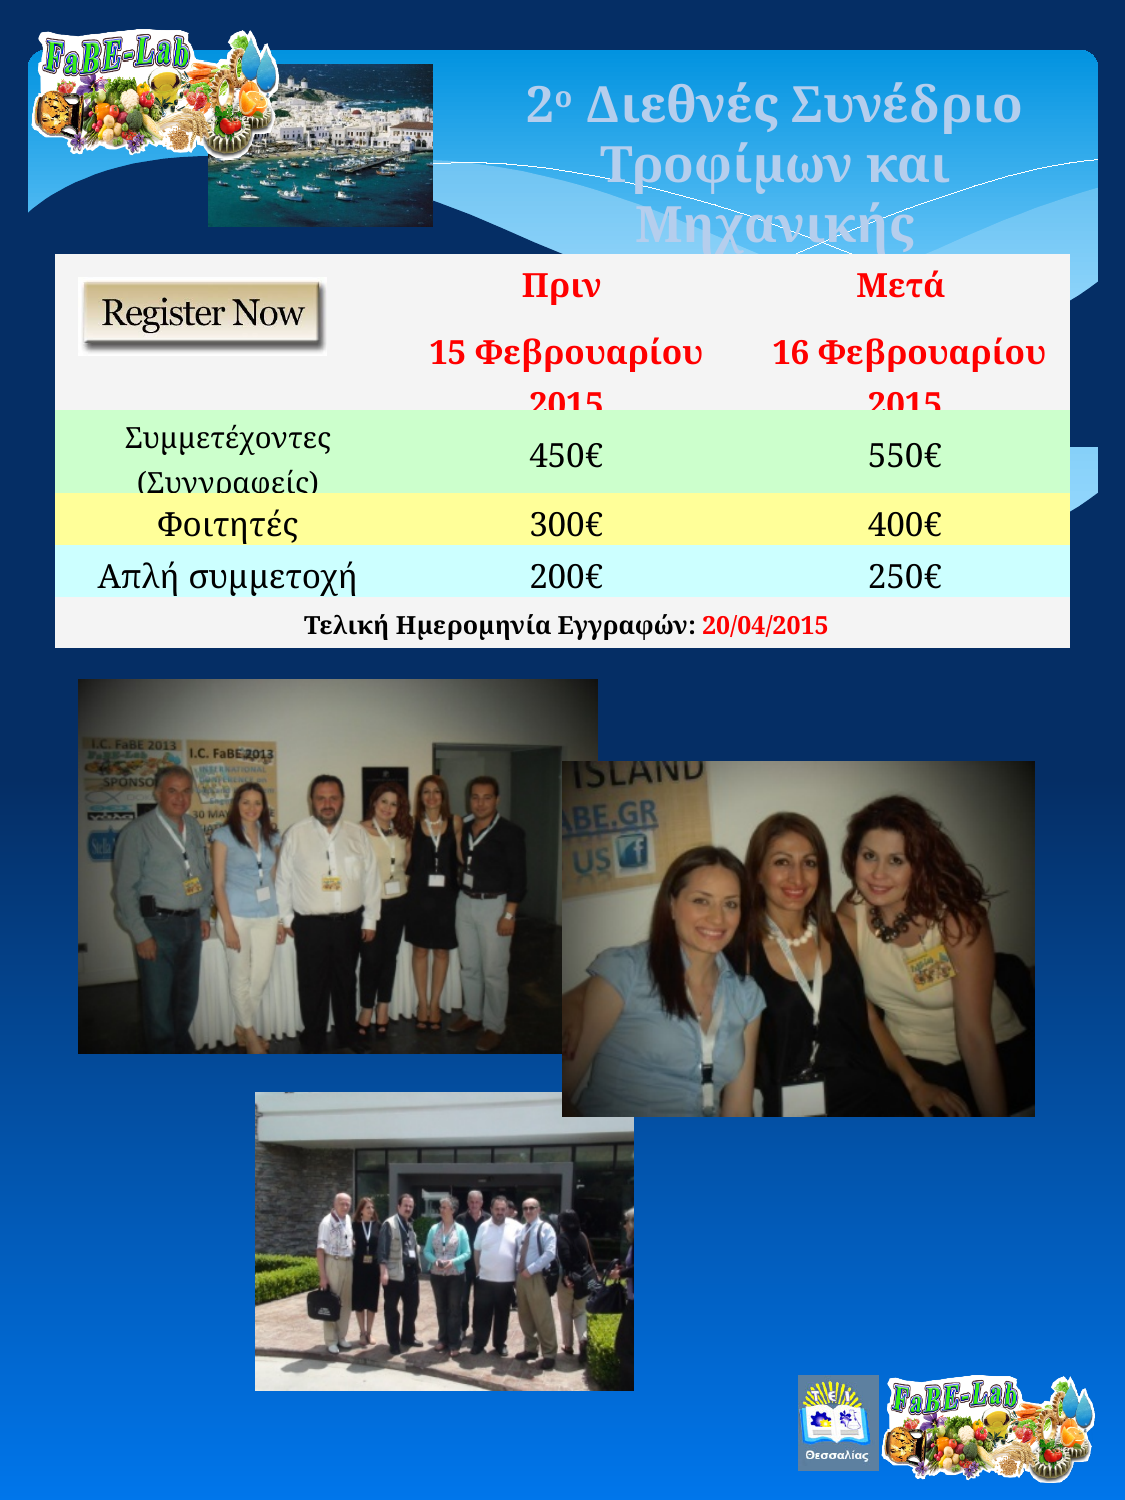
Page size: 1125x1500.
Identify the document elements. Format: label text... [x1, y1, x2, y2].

picture [798, 1375, 879, 1471]
picture [30, 29, 433, 227]
picture [77, 277, 327, 357]
table_header Πριν 15 Φεβρουαρίου 2015 [393, 254, 732, 410]
table_cell 400€ [732, 493, 1070, 545]
text_box 2ο Διεθνές Συνέδριο Τροφίμων και Μηχανικής Βιοσυστημάτων [456, 64, 1094, 320]
table_cell Φοιτητές [55, 493, 393, 545]
table_cell 250€ [732, 545, 1070, 597]
table_cell 550€ [732, 410, 1070, 493]
table_cell 450€ [393, 410, 732, 493]
picture [77, 678, 1036, 1391]
table_cell Τελική Ημερομηνία Εγγραφών: 20/04/2015 [55, 597, 1070, 648]
picture [881, 1375, 1095, 1483]
table_cell Συμμετέχοντες (Συγγραφείς) [55, 410, 393, 493]
table_cell 200€ [393, 545, 732, 597]
table_header [55, 254, 393, 410]
table_cell 300€ [393, 493, 732, 545]
table_header Μετά 16 Φεβρουαρίου 2015 [732, 254, 1070, 410]
table_cell Απλή συμμετοχή [55, 545, 393, 597]
